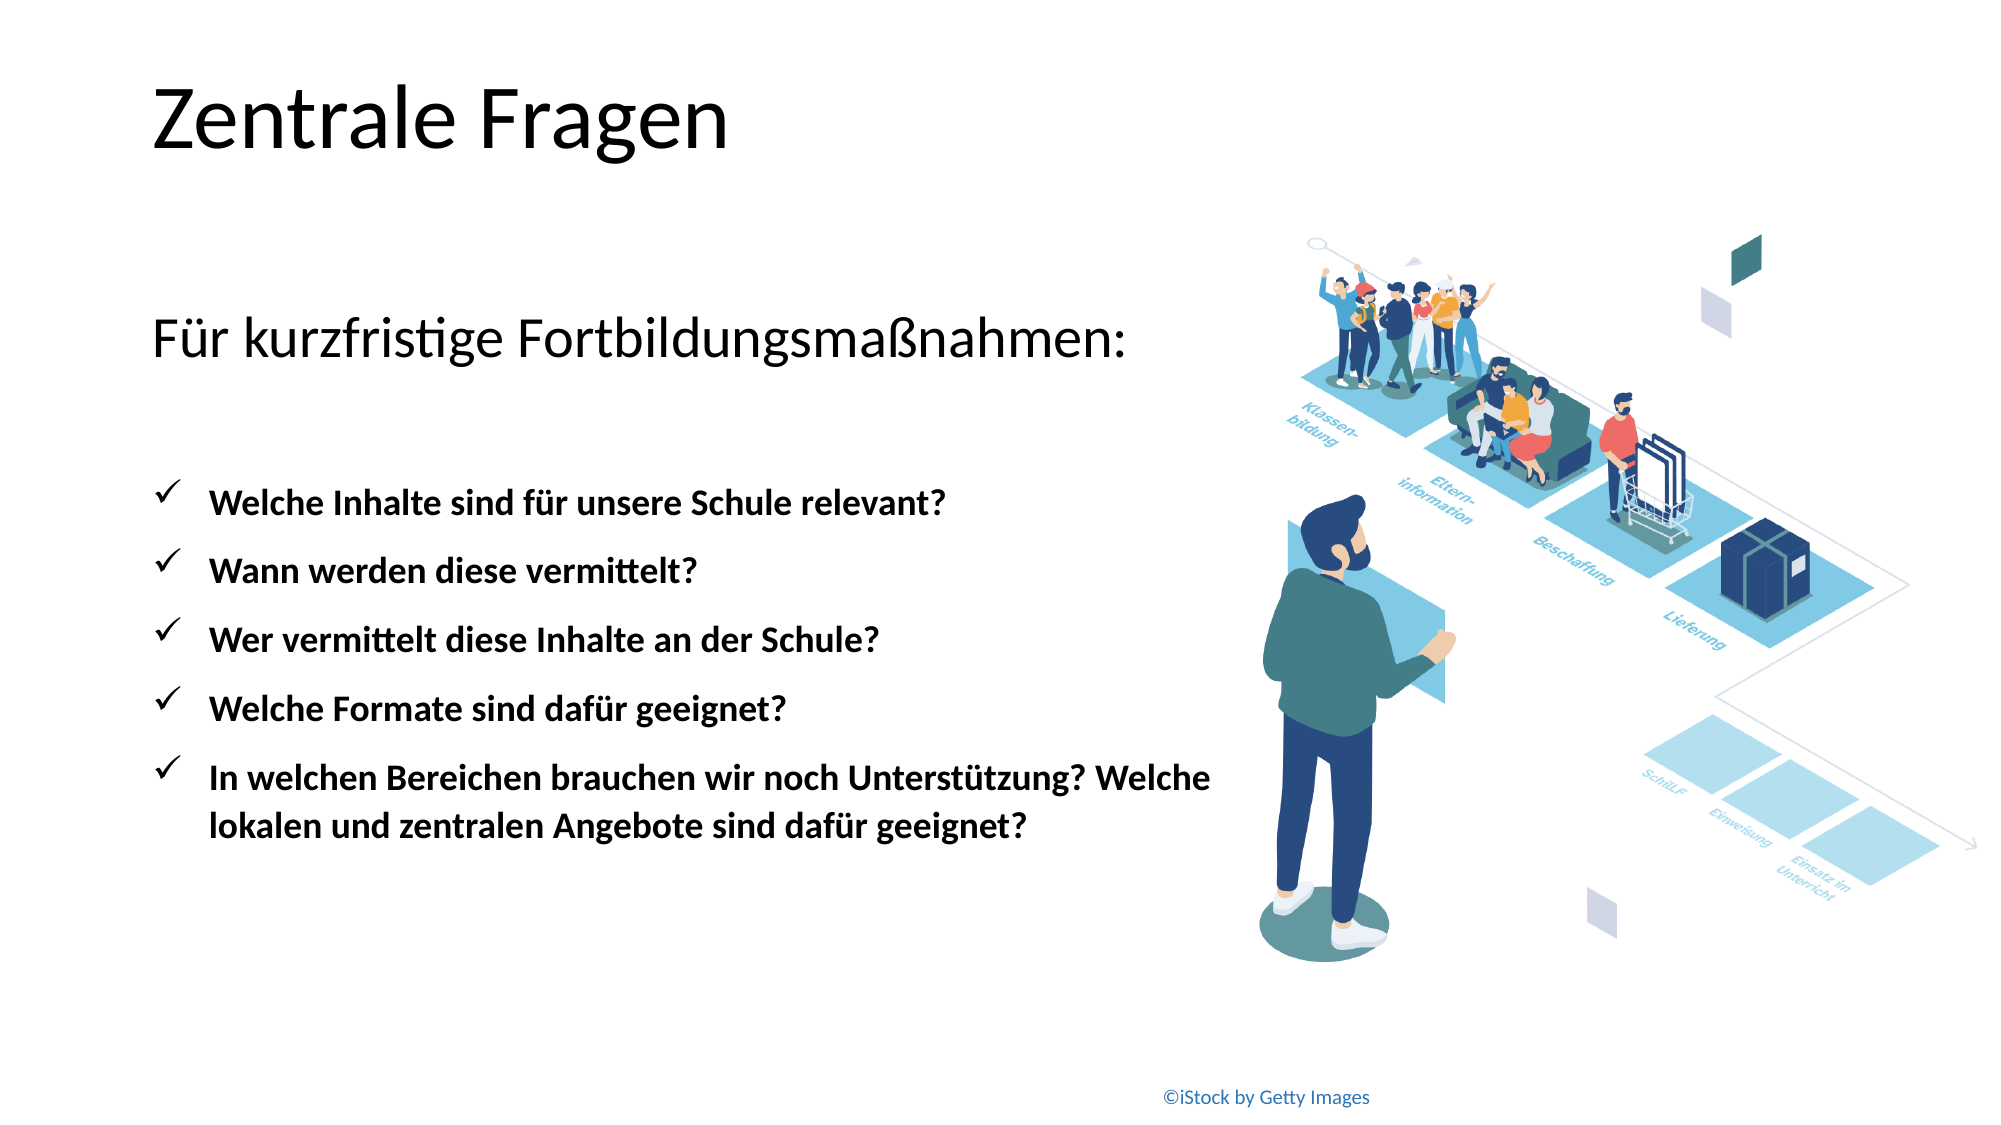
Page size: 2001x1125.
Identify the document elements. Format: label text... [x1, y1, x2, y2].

title Zentrale Fragen [137, 59, 1863, 278]
list Für kurzfristige Fortbildungsmaßnahmen: Welche Inhalte sind für unsere Schule relevant? Wann werden diese vermittelt? Wer vermittelt diese Inhalte an der Schule? Welche Formate sind dafür geeignet? In welchen Bereichen brauchen wir noch Unterstützung? Welche lokalen und zentralen Angebote sind dafür geeignet? [137, 299, 1228, 860]
text_box ©iStock by Getty Images [1147, 1076, 2000, 1117]
picture [1233, 190, 2000, 968]
